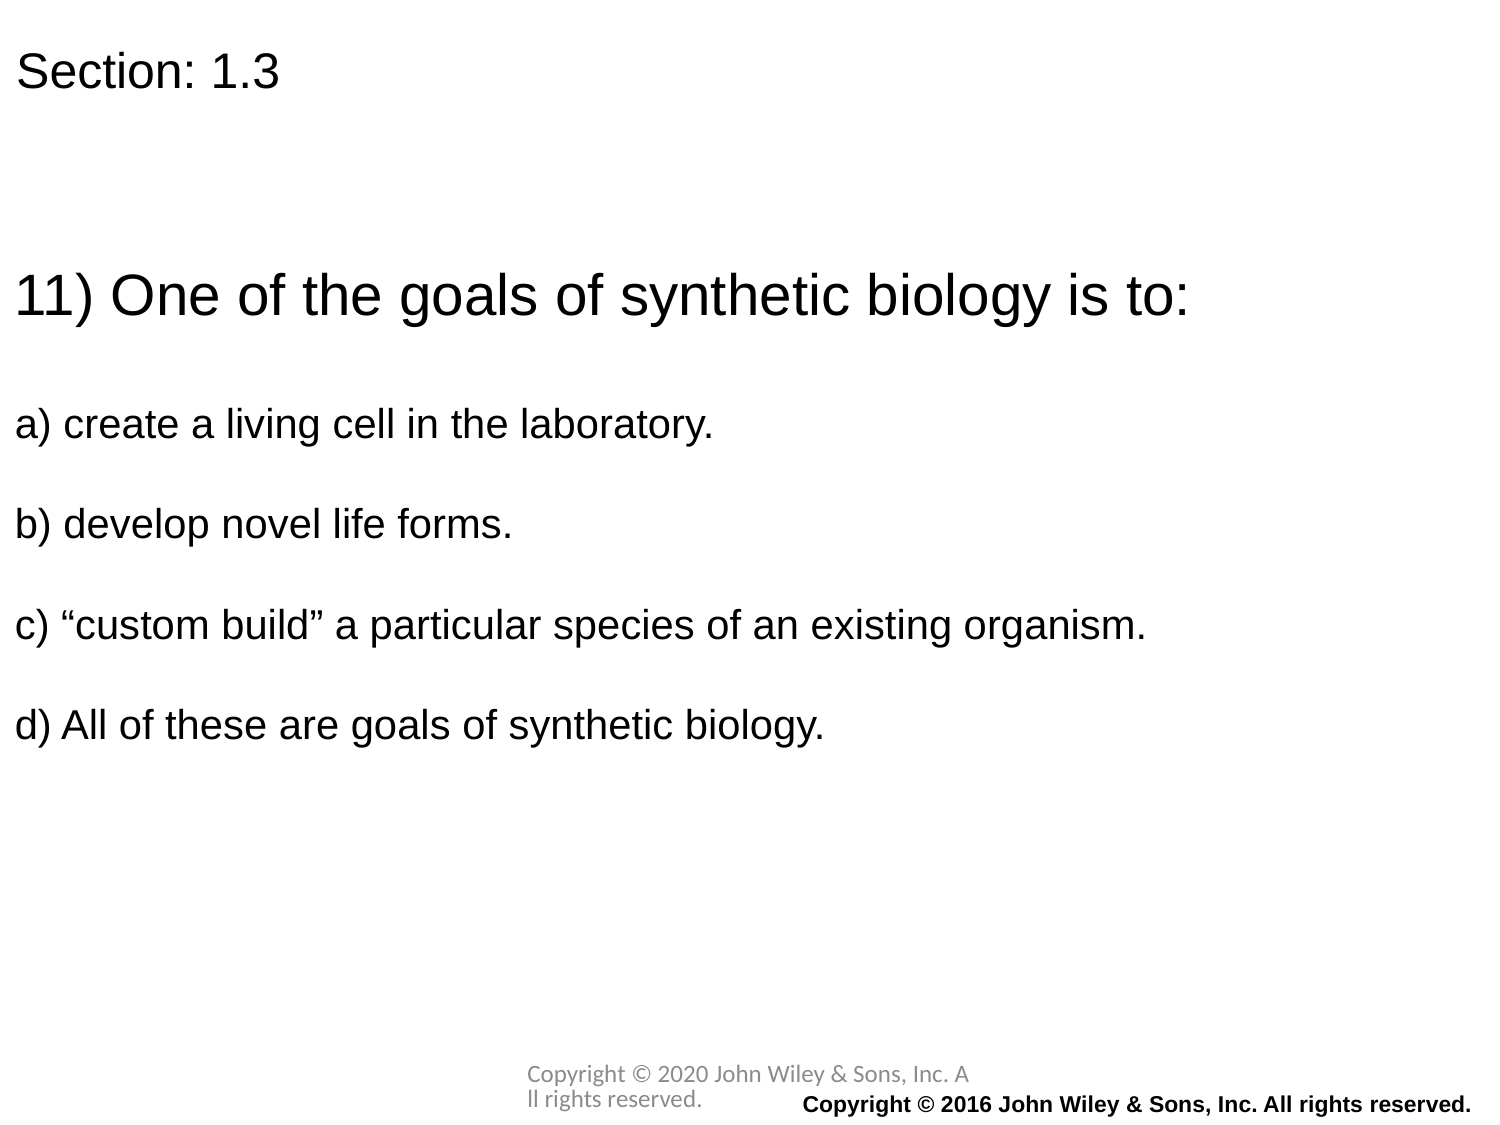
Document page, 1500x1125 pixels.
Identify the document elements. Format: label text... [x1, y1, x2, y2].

text_box Copyright © 2016 John Wiley & Sons, Inc. All rights reserved. [512, 1065, 1488, 1125]
text_box Section: 1.3 [1, 31, 296, 166]
footer Copyright © 2020 John Wiley & Sons, Inc. All rights reserved. [512, 1042, 988, 1103]
text_box 11) One of the goals of synthetic biology is to: a) create a living cell in the laboratory. b) develop novel life forms. c) “custom build” a particular species of an existing organism. d) All of these are goals of synthetic biology. [0, 249, 1400, 755]
